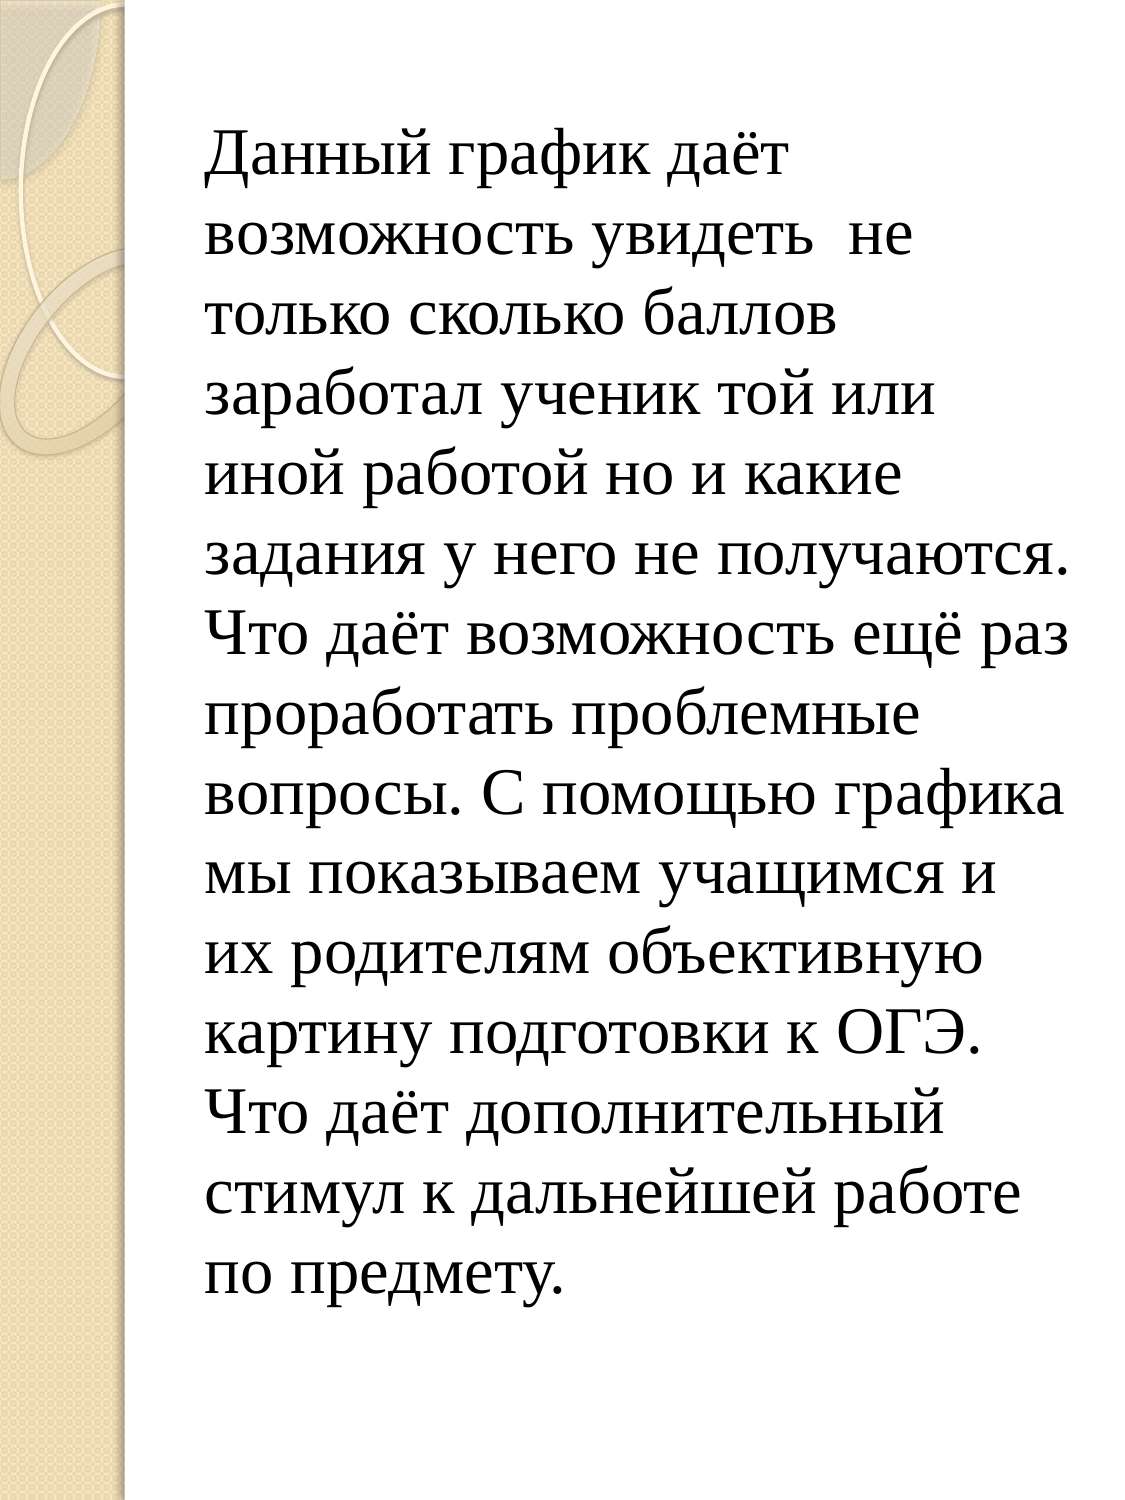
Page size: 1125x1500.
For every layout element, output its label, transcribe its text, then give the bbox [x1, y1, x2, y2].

list Данный график даёт возможность увидеть не только сколько баллов заработал ученик той или иной работой но и какие задания у него не получаются. Что даёт возможность ещё раз проработать проблемные вопросы. С помощью графика мы показываем учащимся и их родителям объективную картину подготовки к ОГЭ. Что даёт дополнительный стимул к дальнейшей работе по предмету. [176, 100, 1100, 1367]
